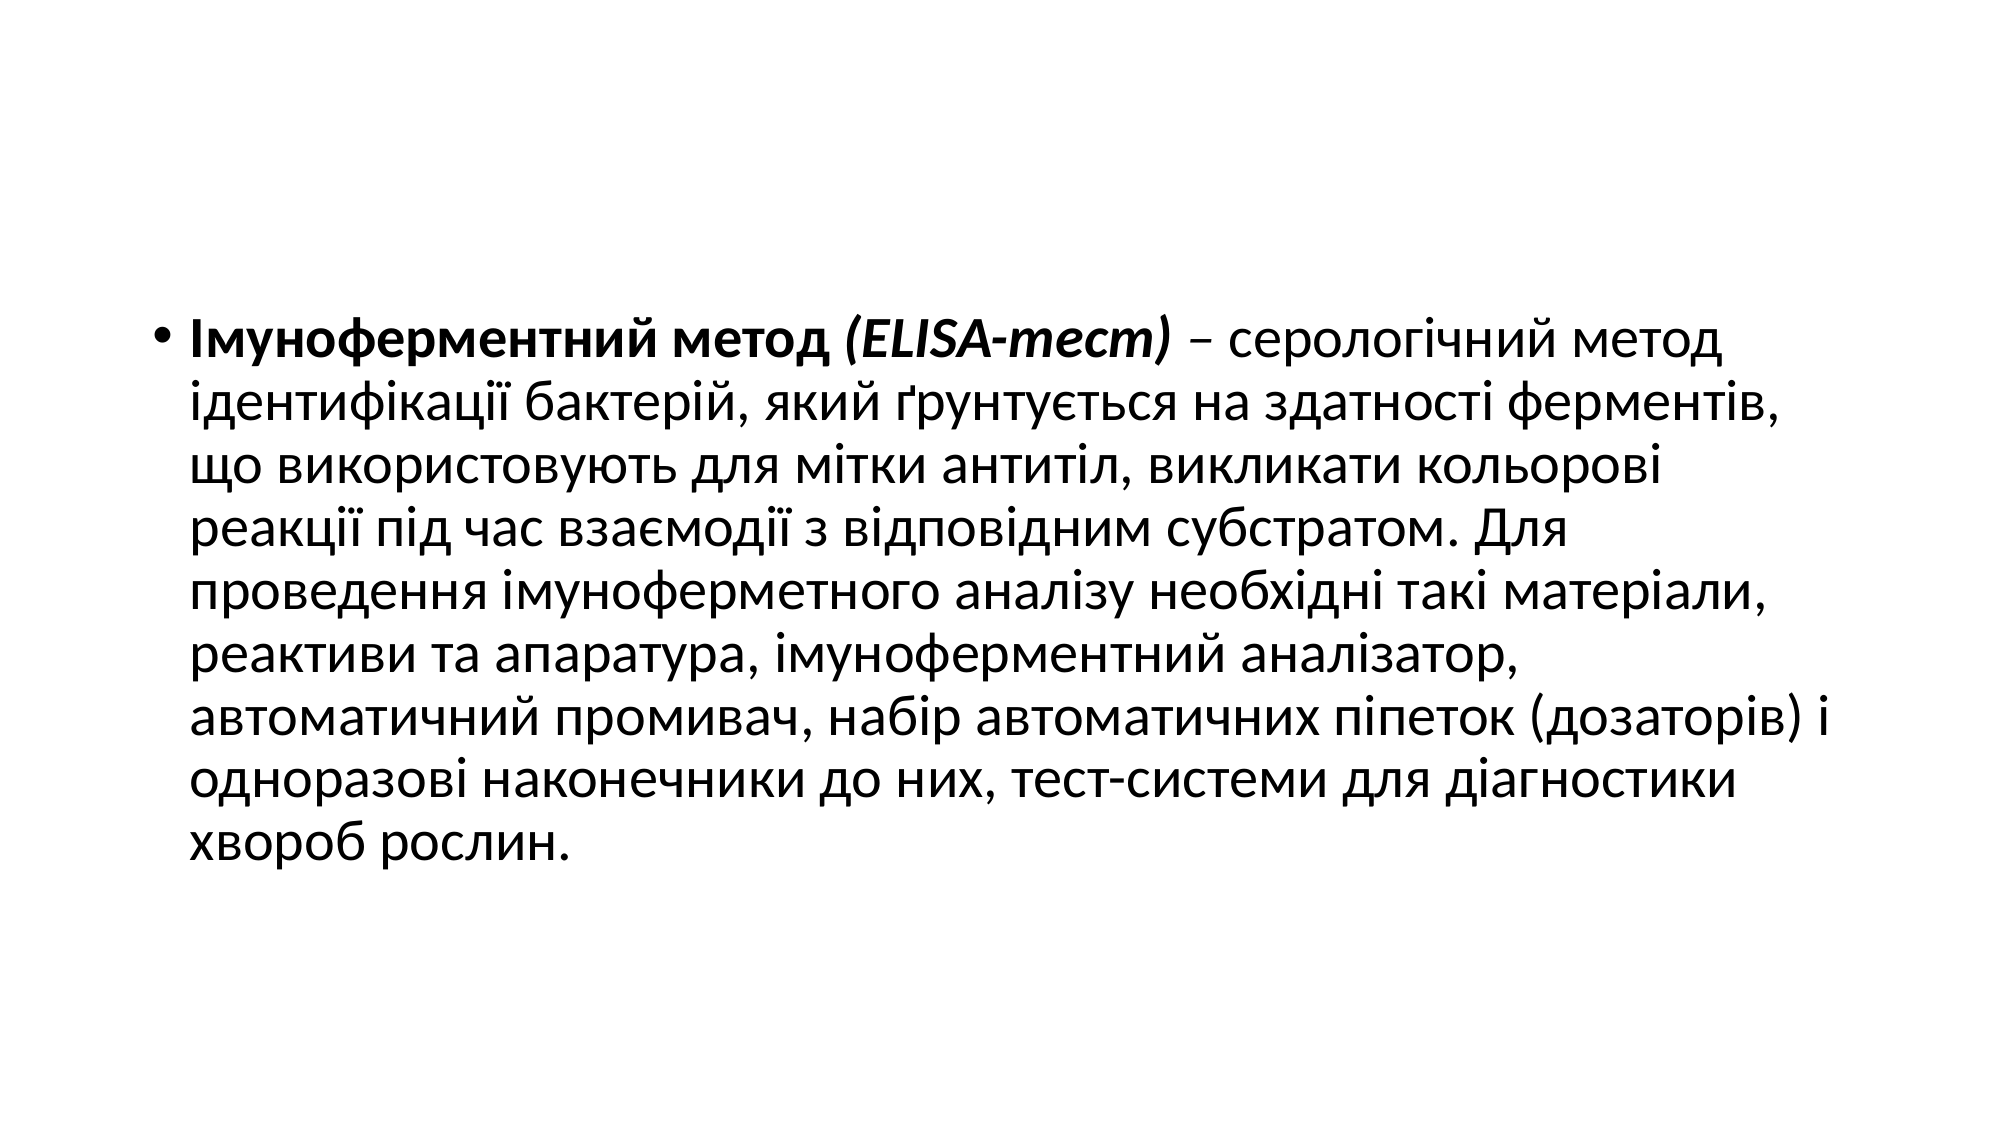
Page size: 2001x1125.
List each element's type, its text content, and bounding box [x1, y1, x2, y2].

list Імуноферментний метод (ELISA-тест) – серологічний метод ідентифікації бактерій, який ґрунтується на здатності ферментів, що використовують для мітки антитіл, викликати кольорові реакції під час взаємодії з відповідним субстратом. Для проведення імуноферметного аналізу необхідні такі матеріали, реактиви та апаратура, імуноферментний аналізатор, автоматичний промивач, набір автоматичних піпеток (дозаторів) і одноразові наконечники до них, тест-системи для діагностики хвороб рослин. [137, 299, 1863, 1014]
